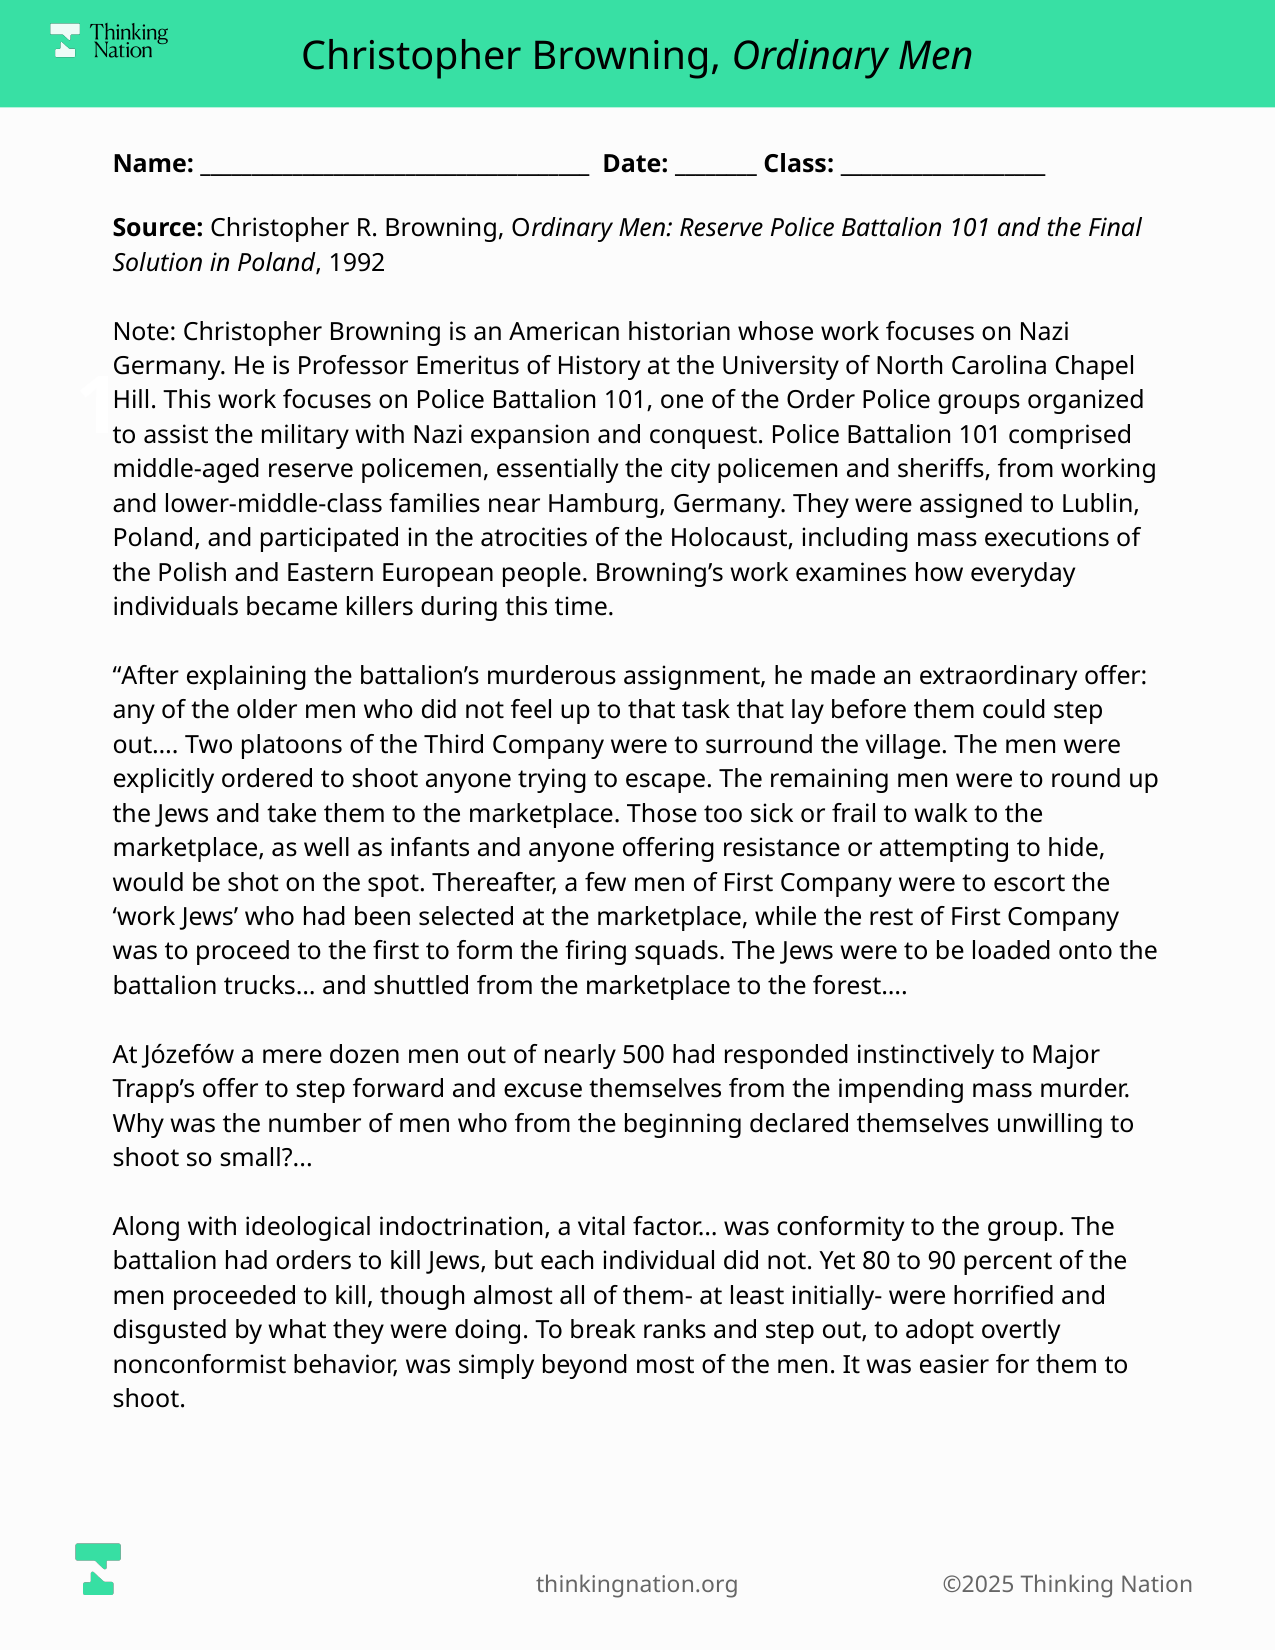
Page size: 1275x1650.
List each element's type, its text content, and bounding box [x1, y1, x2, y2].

picture [62, 1533, 134, 1605]
picture [36, 12, 172, 69]
text_box 1 [30, 315, 165, 450]
text_box Name: ______________________________________ Date: ________ Class: ____________________ Source: Christopher R. Browning, Ordinary Men: Reserve Police Battalion 101 and the Final Solution in Poland, 1992 Note: Christopher Browning is an American historian whose work focuses on Nazi Germany. He is Professor Emeritus of History at the University of North Carolina Chapel Hill. This work focuses on Police Battalion 101, one of the Order Police groups organized to assist the military with Nazi expansion and conquest. Police Battalion 101 comprised middle-aged reserve policemen, essentially the city policemen and sheriffs, from working and lower-middle-class families near Hamburg, Germany. They were assigned to Lublin, Poland, and participated in the atrocities of the Holocaust, including mass executions of the Polish and Eastern European people. Browning’s work examines how everyday individuals became killers during this time. “After explaining the battalion’s murderous assignment, he made an extraordinary offer: any of the older men who did not feel up to that task that lay before them could step out…. Two platoons of the Third Company were to surround the village. The men were explicitly ordered to shoot anyone trying to escape. The remaining men were to round up the Jews and take them to the marketplace. Those too sick or frail to walk to the marketplace, as well as infants and anyone offering resistance or attempting to hide, would be shot on the spot. Thereafter, a few men of First Company were to escort the ‘work Jews’ who had been selected at the marketplace, while the rest of First Company was to proceed to the first to form the firing squads. The Jews were to be loaded onto the battalion trucks… and shuttled from the marketplace to the forest…. At Józefów a mere dozen men out of nearly 500 had responded instinctively to Major Trapp’s offer to step forward and excuse themselves from the impending mass murder. Why was the number of men who from the beginning declared themselves unwilling to shoot so small?... Along with ideological indoctrination, a vital factor… was conformity to the group. The battalion had orders to kill Jews, but each individual did not. Yet 80 to 90 percent of the men proceeded to kill, though almost all of them- at least initially- were horrified and disgusted by what they were doing. To break ranks and step out, to adopt overtly nonconformist behavior, was simply beyond most of the men. It was easier for them to shoot. [97, 132, 1178, 1428]
text_box ©2025 Thinking Nation [907, 1553, 1210, 1605]
text_box Christopher Browning, Ordinary Men [0, 0, 1275, 108]
text_box thinkingnation.org [486, 1553, 789, 1605]
